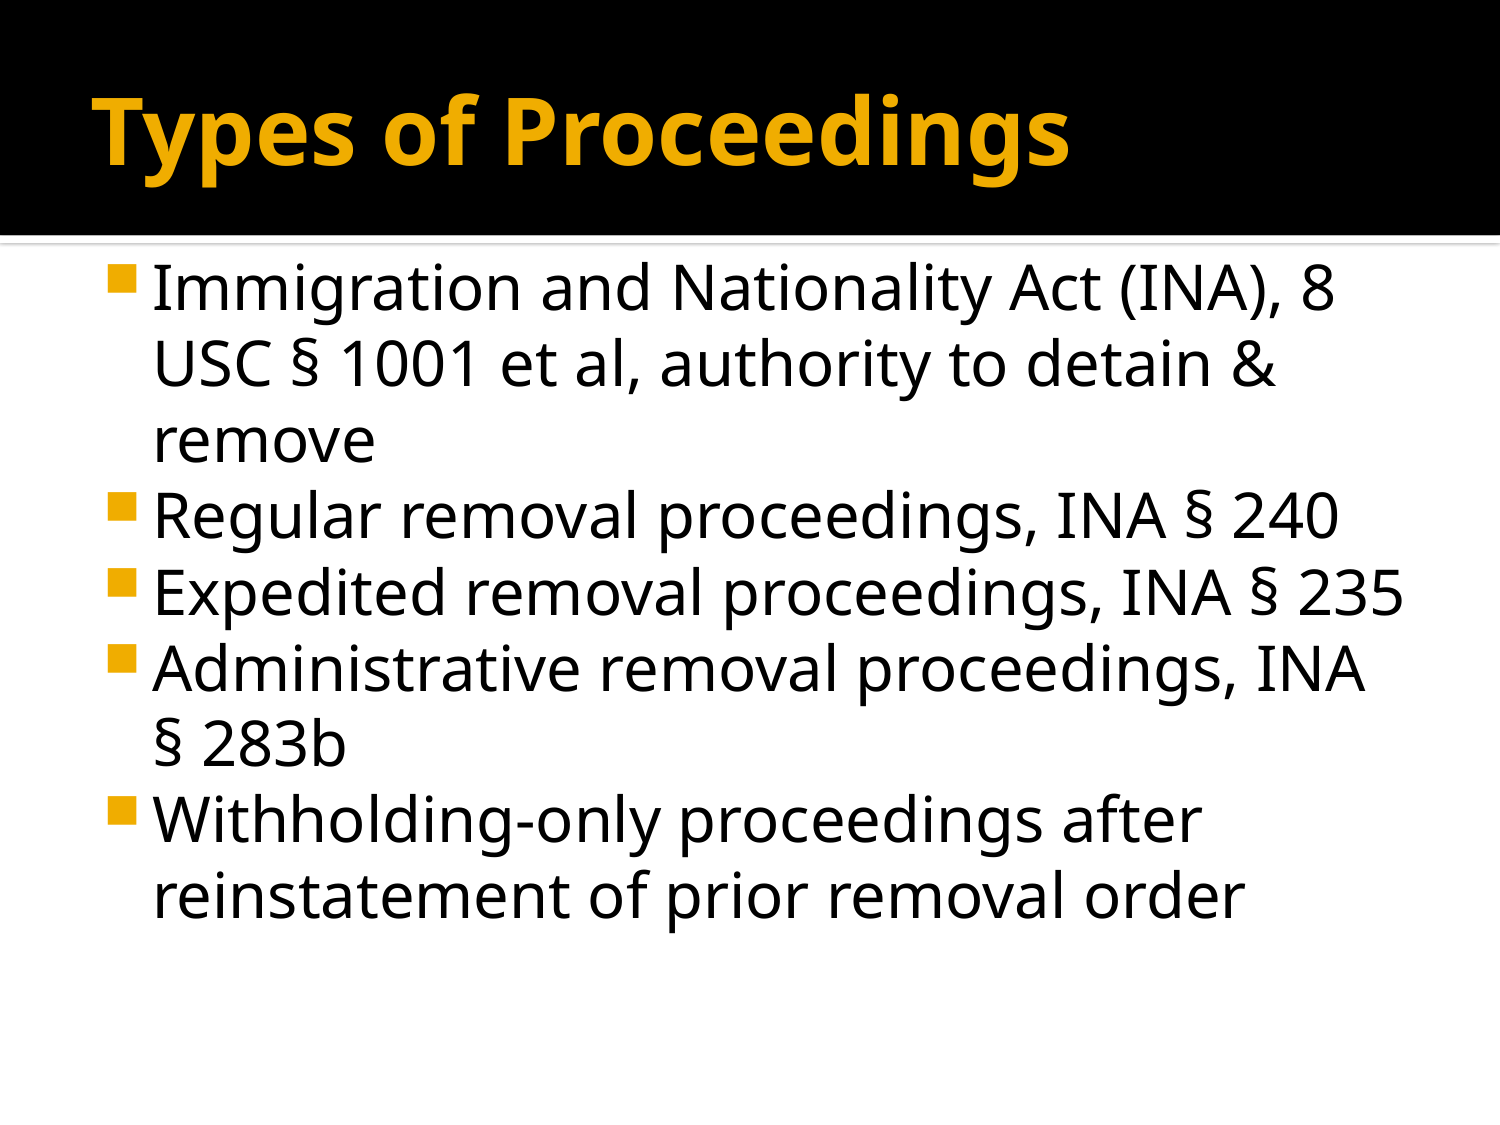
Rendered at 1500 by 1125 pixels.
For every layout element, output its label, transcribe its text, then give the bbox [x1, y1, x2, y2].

title Types of Proceedings [75, 25, 1425, 231]
list Immigration and Nationality Act (INA), 8 USC § 1001 et al, authority to detain & remove Regular removal proceedings, INA § 240 Expedited removal proceedings, INA § 235 Administrative removal proceedings, INA § 283b Withholding-only proceedings after reinstatement of prior removal order [75, 232, 1425, 1063]
